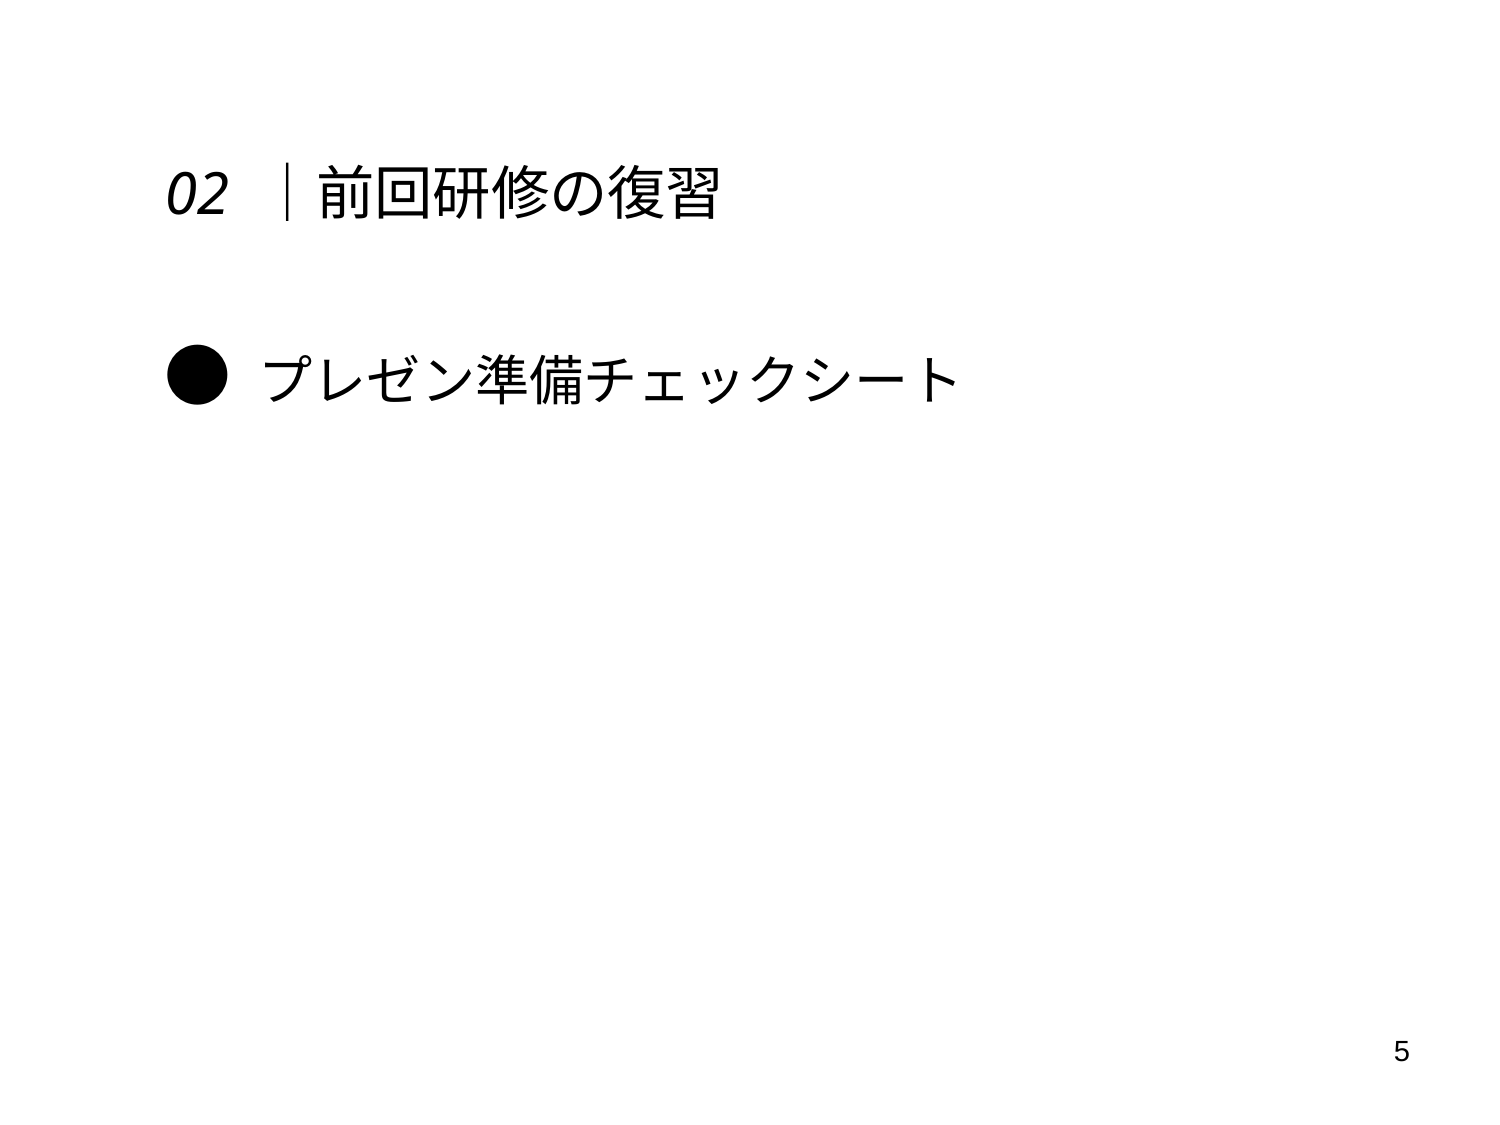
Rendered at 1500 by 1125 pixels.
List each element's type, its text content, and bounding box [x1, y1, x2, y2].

slide_number 5 [1074, 1024, 1425, 1103]
text_box ● プレゼン準備チェックシート [150, 326, 1317, 421]
text_box 02 ｜前回研修の復習 [150, 149, 1414, 234]
